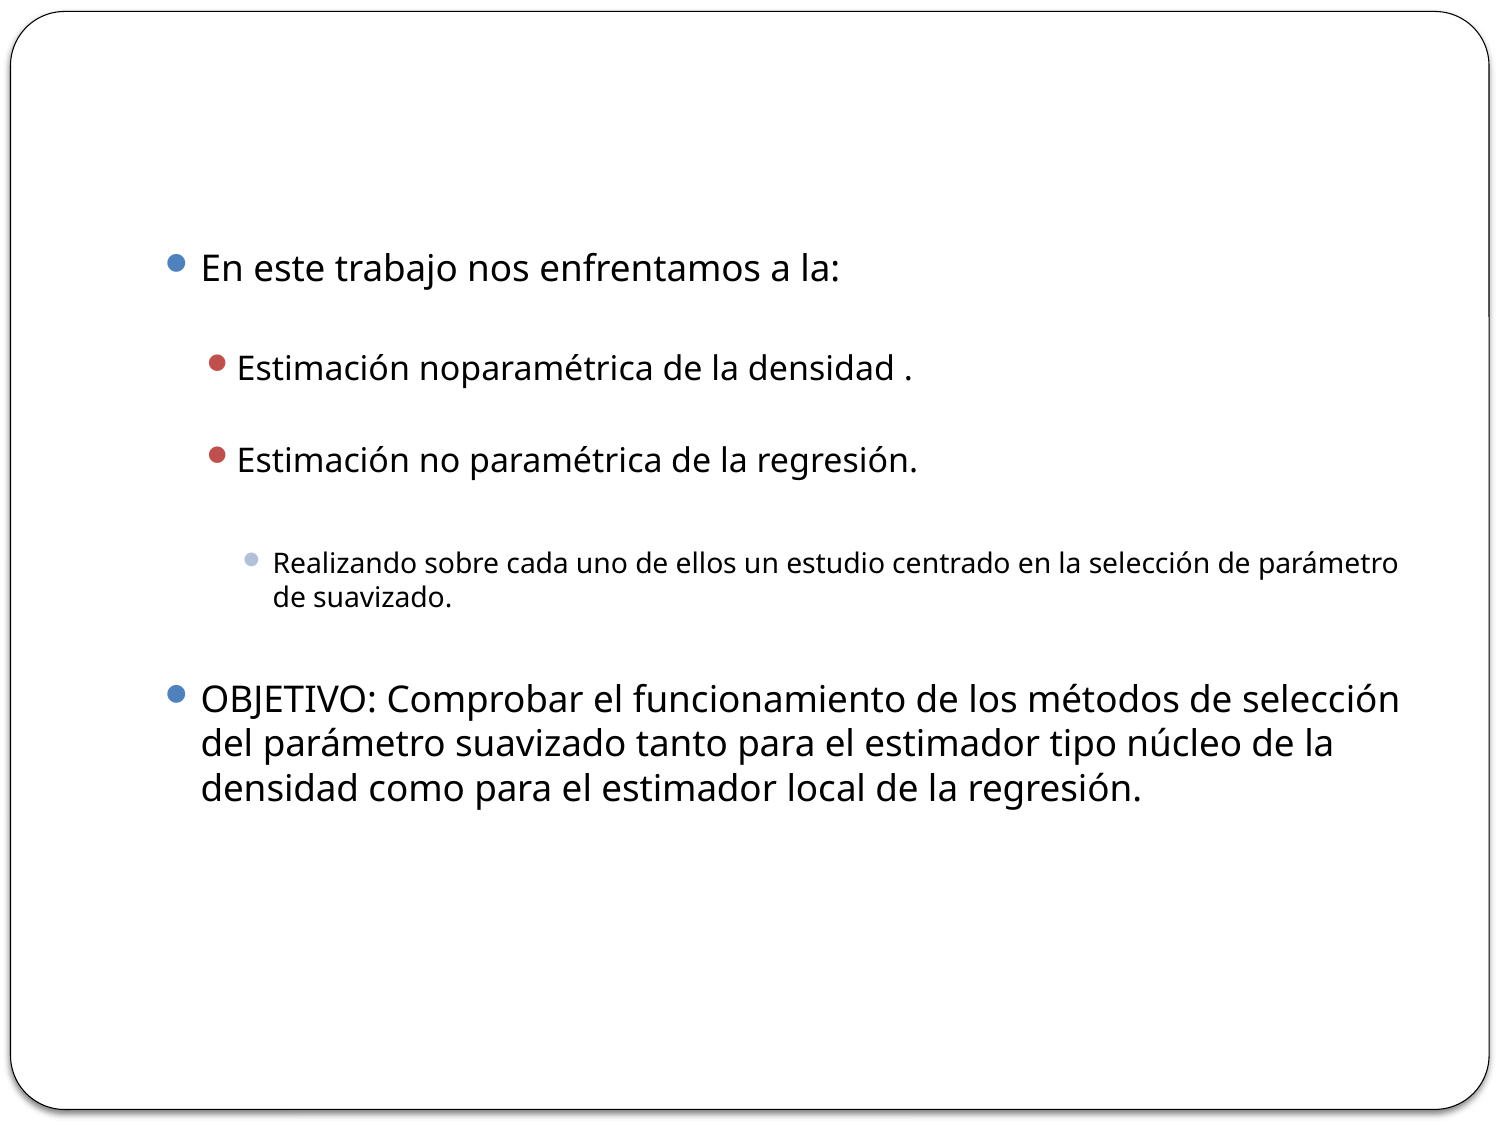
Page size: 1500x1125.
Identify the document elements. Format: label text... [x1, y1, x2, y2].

list En este trabajo nos enfrentamos a la: Estimación noparamétrica de la densidad . Estimación no paramétrica de la regresión. Realizando sobre cada uno de ellos un estudio centrado en la selección de parámetro de suavizado. OBJETIVO: Comprobar el funcionamiento de los métodos de selección del parámetro suavizado tanto para el estimador tipo núcleo de la densidad como para el estimador local de la regresión. [150, 237, 1425, 988]
